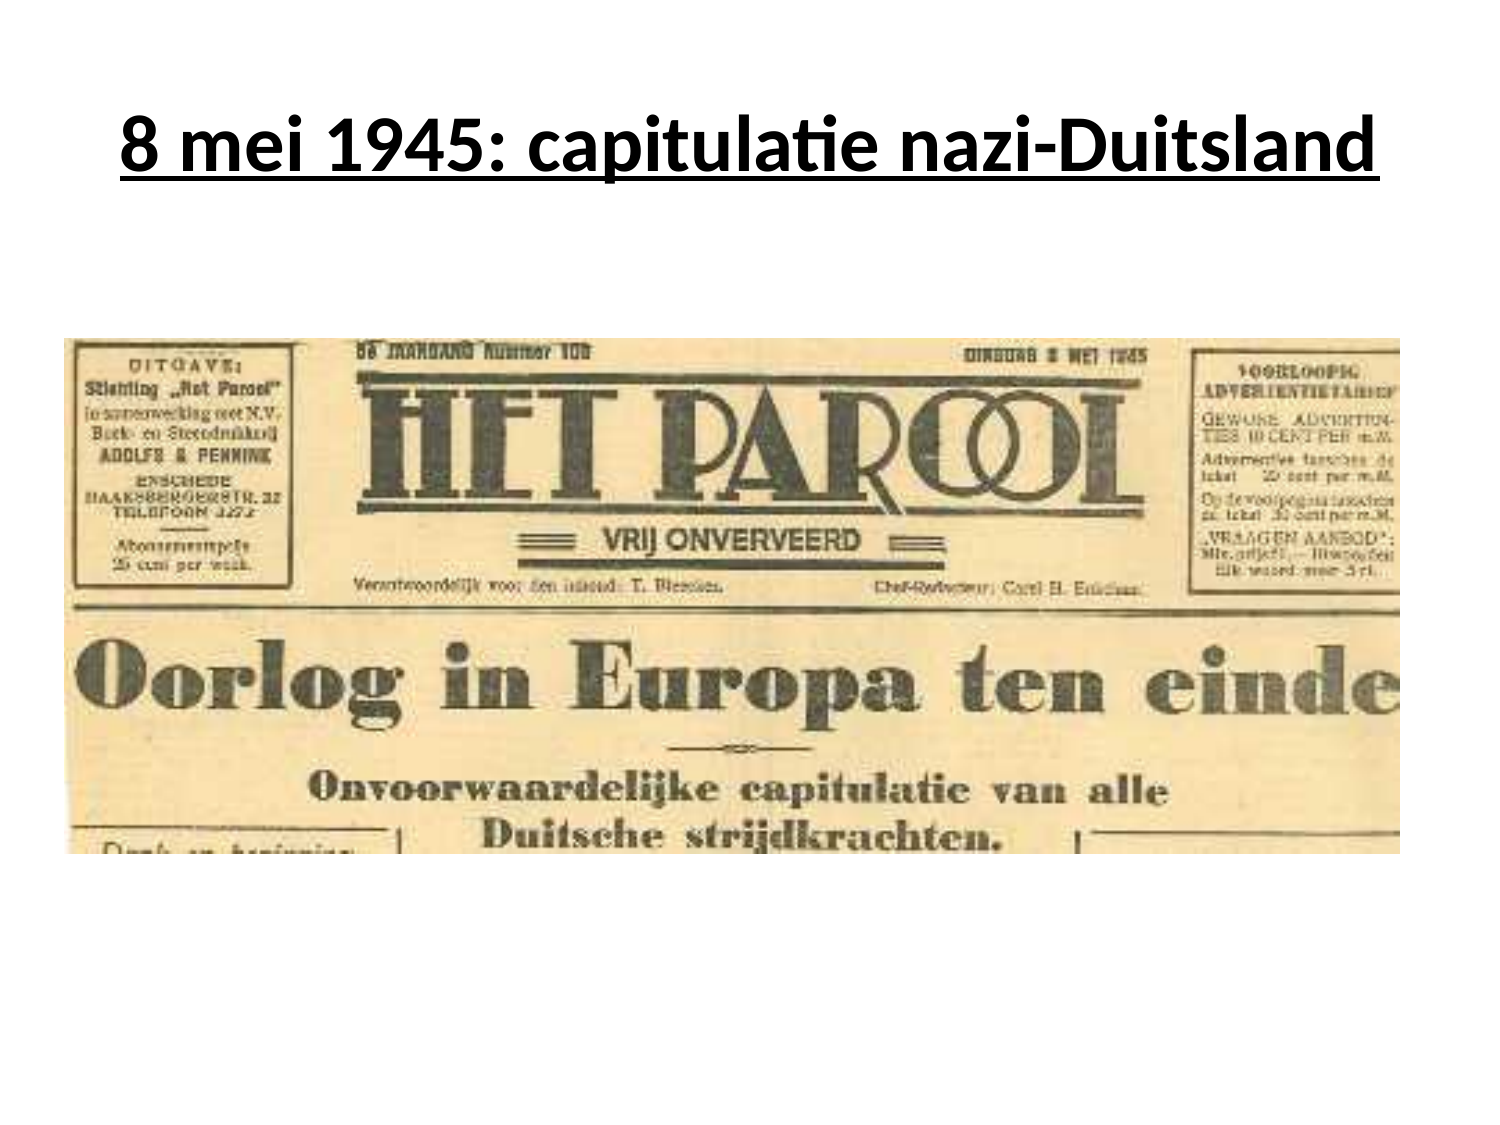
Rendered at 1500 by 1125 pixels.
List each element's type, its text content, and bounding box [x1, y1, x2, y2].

title 8 mei 1945: capitulatie nazi-Duitsland [75, 45, 1425, 233]
picture [64, 337, 1400, 854]
